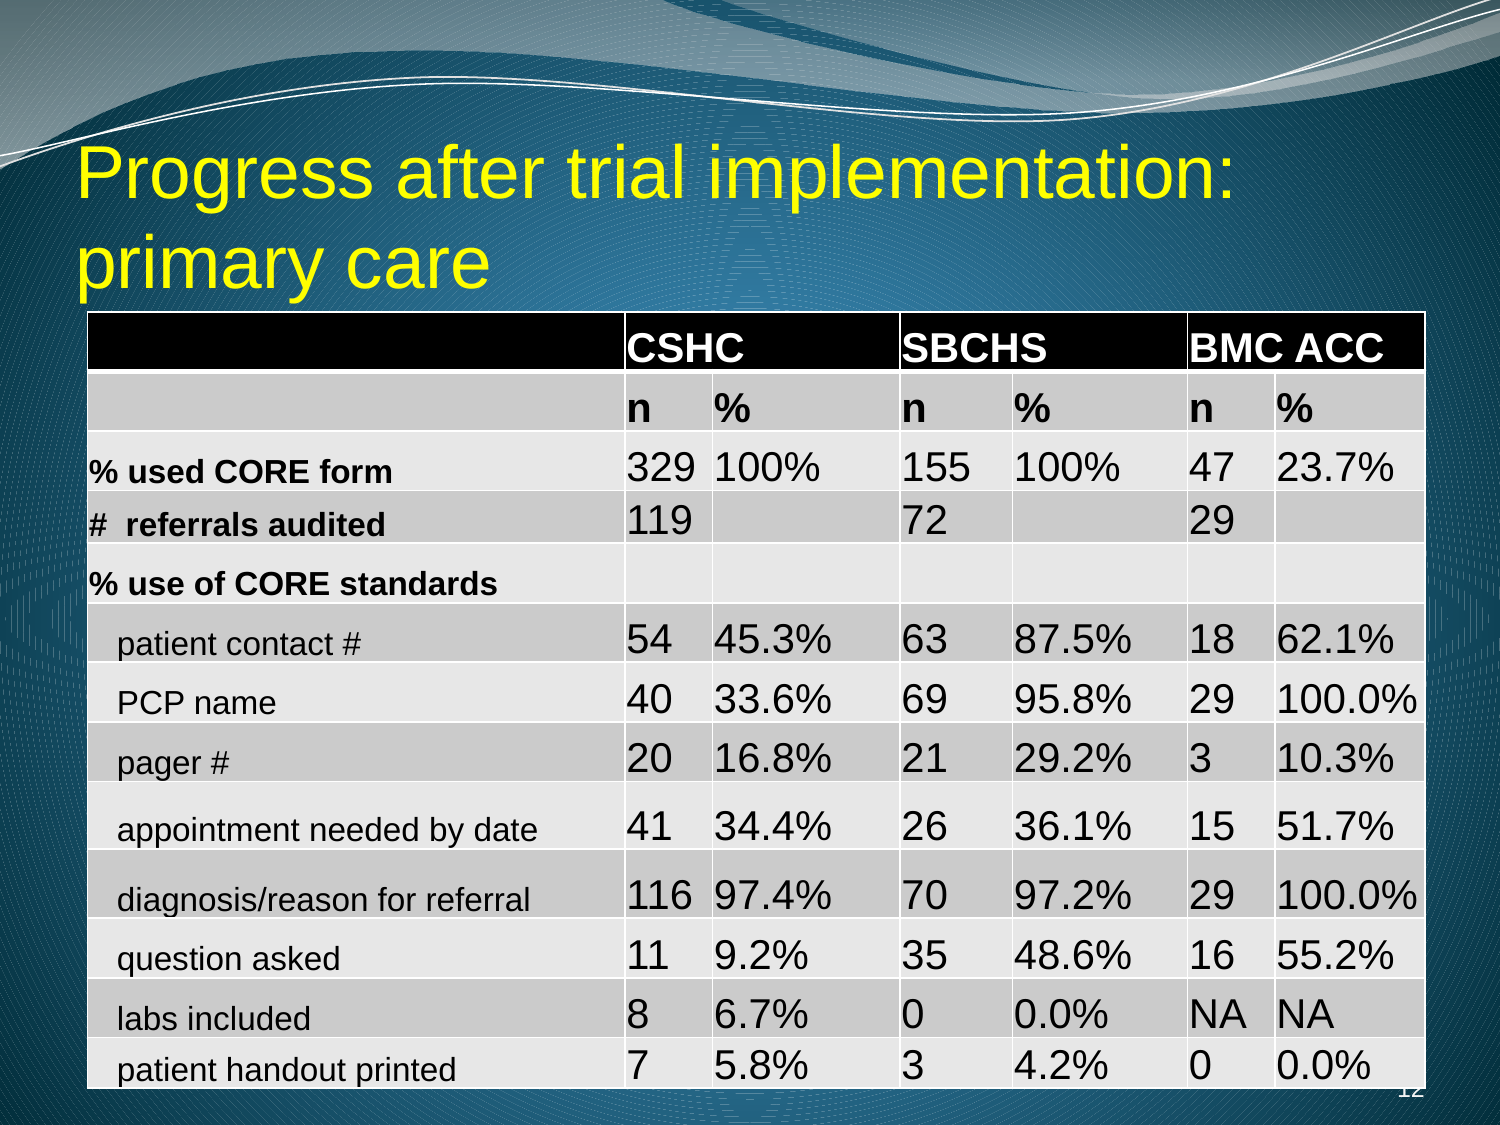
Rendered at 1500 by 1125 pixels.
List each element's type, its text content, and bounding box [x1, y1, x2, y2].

table_cell 0 [901, 979, 1012, 1037]
table_cell 155 [901, 432, 1012, 490]
table_cell 97.2% [1013, 850, 1187, 917]
table_cell patient handout printed [88, 1038, 624, 1087]
table_cell 70 [901, 850, 1012, 917]
table_cell 48.6% [1013, 919, 1187, 977]
table_cell diagnosis/reason for referral [88, 850, 624, 917]
table_cell 6.7% [713, 979, 899, 1037]
table_cell 45.3% [713, 604, 899, 661]
slide_number 12 [1299, 1089, 1425, 1103]
table_cell appointment needed by date [88, 782, 624, 848]
table_cell 3 [1188, 723, 1274, 781]
table_cell 3 [901, 1038, 1012, 1087]
table_cell 35 [901, 919, 1012, 977]
table_cell 0.0% [1013, 979, 1187, 1037]
table_cell 62.1% [1276, 604, 1424, 661]
table_cell 87.5% [1013, 604, 1187, 661]
table_cell 40 [626, 663, 712, 721]
table_cell 11 [626, 919, 712, 977]
table_cell PCP name [88, 663, 624, 721]
table_cell % [1013, 374, 1187, 430]
table_cell 95.8% [1013, 663, 1187, 721]
title Progress after trial implementation: primary care [74, 115, 1426, 304]
table_cell 51.7% [1276, 782, 1424, 848]
table_cell 33.6% [713, 663, 899, 721]
table_cell 21 [901, 723, 1012, 781]
table_header SBCHS [901, 313, 1187, 369]
table_cell [626, 544, 712, 602]
table_header BMC ACC [1188, 313, 1424, 369]
table_cell 100% [713, 432, 899, 490]
table_cell 100% [1013, 432, 1187, 490]
table_cell 34.4% [713, 782, 899, 848]
table_cell 29.2% [1013, 723, 1187, 781]
table_cell 72 [901, 491, 1012, 542]
table_cell 329 [626, 432, 712, 490]
table_cell 116 [626, 850, 712, 917]
table_cell [901, 544, 1012, 602]
table_cell 29 [1188, 491, 1274, 542]
table_cell 26 [901, 782, 1012, 848]
table_cell [88, 374, 624, 430]
table_cell patient contact # [88, 604, 624, 661]
table_cell % used CORE form [88, 432, 624, 490]
table_header CSHC [626, 313, 899, 369]
table_cell 100.0% [1276, 850, 1424, 917]
table_cell [1276, 544, 1424, 602]
table_header [88, 313, 624, 369]
table_cell 16.8% [713, 723, 899, 781]
table_cell NA [1188, 979, 1274, 1037]
table_cell n [1188, 374, 1274, 430]
table_cell NA [1276, 979, 1424, 1037]
table_cell [1276, 491, 1424, 542]
table_cell [1013, 491, 1187, 542]
table_cell 36.1% [1013, 782, 1187, 848]
table_cell 10.3% [1276, 723, 1424, 781]
table_cell % use of CORE standards [88, 544, 624, 602]
table_cell [713, 544, 899, 602]
table_cell 29 [1188, 663, 1274, 721]
table_cell n [626, 374, 712, 430]
table_cell 97.4% [713, 850, 899, 917]
table_cell 63 [901, 604, 1012, 661]
table_cell 0 [1188, 1038, 1274, 1087]
table_cell 20 [626, 723, 712, 781]
table_cell 69 [901, 663, 1012, 721]
table_cell 55.2% [1276, 919, 1424, 977]
table_cell % [713, 374, 899, 430]
table_cell 23.7% [1276, 432, 1424, 490]
table_cell 119 [626, 491, 712, 542]
table_cell 15 [1188, 782, 1274, 848]
table_cell 8 [626, 979, 712, 1037]
table_cell [1013, 544, 1187, 602]
table_cell [713, 491, 899, 542]
table_cell 0.0% [1276, 1038, 1424, 1087]
table_cell labs included [88, 979, 624, 1037]
table_cell 100.0% [1276, 663, 1424, 721]
table_cell 16 [1188, 919, 1274, 977]
table_cell 18 [1188, 604, 1274, 661]
table_cell 47 [1188, 432, 1274, 490]
table_cell n [901, 374, 1012, 430]
table_cell 4.2% [1013, 1038, 1187, 1087]
table_cell 9.2% [713, 919, 899, 977]
table_cell pager # [88, 723, 624, 781]
table_cell 54 [626, 604, 712, 661]
table_cell question asked [88, 919, 624, 977]
table_cell 41 [626, 782, 712, 848]
table_cell # referrals audited [88, 491, 624, 542]
table_cell [1188, 544, 1274, 602]
table_cell 5.8% [713, 1038, 899, 1087]
table_cell 29 [1188, 850, 1274, 917]
table_cell % [1276, 374, 1424, 430]
table_cell 7 [626, 1038, 712, 1087]
